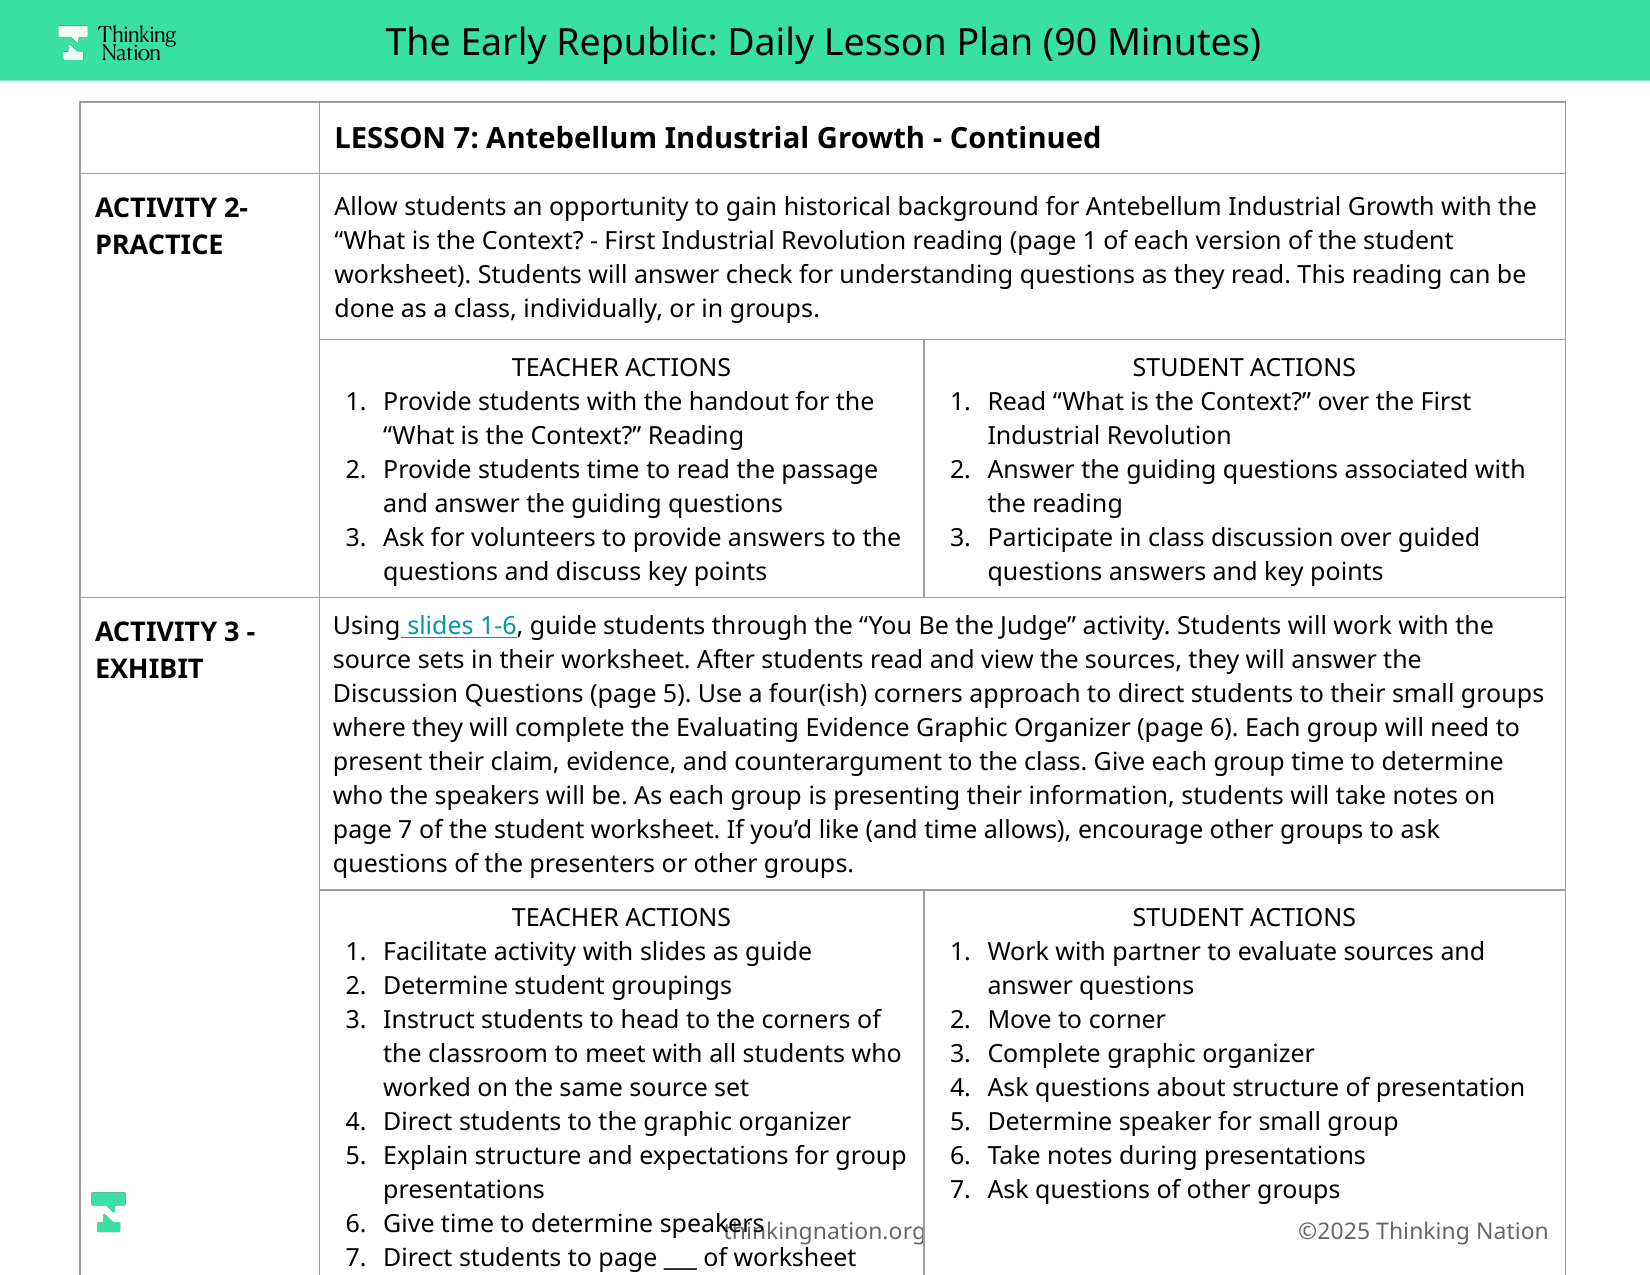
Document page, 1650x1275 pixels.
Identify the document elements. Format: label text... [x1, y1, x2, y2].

table_cell ACTIVITY 2- PRACTICE [81, 174, 319, 597]
picture [80, 1184, 136, 1240]
table_cell ACTIVITY 3 - EXHIBIT [81, 598, 319, 1275]
table_cell STUDENT ACTIONS Work with partner to evaluate sources and answer questions Move to corner Complete graphic organizer Ask questions about structure of presentation Determine speaker for small group Take notes during presentations Ask questions of other groups [925, 891, 1565, 1275]
text_box The Early Republic: Daily Lesson Plan (90 Minutes) [0, 0, 1650, 81]
picture [45, 14, 180, 71]
table_cell Using slides 1-6, guide students through the “You Be the Judge” activity. Students will work with the source sets in their worksheet. After students read and view the sources, they will answer the Discussion Questions (page 5). Use a four(ish) corners approach to direct students to their small groups where they will complete the Evaluating Evidence Graphic Organizer (page 6). Each group will need to present their claim, evidence, and counterargument to the class. Give each group time to determine who the speakers will be. As each group is presenting their information, students will take notes on page 7 of the student worksheet. If you’d like (and time allows), encourage other groups to ask questions of the presenters or other groups. [320, 598, 1565, 889]
table_cell Allow students an opportunity to gain historical background for Antebellum Industrial Growth with the “What is the Context? - First Industrial Revolution reading (page 1 of each version of the student worksheet). Students will answer check for understanding questions as they read. This reading can be done as a class, individually, or in groups. [320, 174, 1565, 339]
table_header LESSON 7: Antebellum Industrial Growth - Continued [320, 103, 1565, 173]
table_cell TEACHER ACTIONS Provide students with the handout for the “What is the Context?” Reading Provide students time to read the passage and answer the guiding questions Ask for volunteers to provide answers to the questions and discuss key points [320, 340, 923, 597]
table_cell TEACHER ACTIONS Facilitate activity with slides as guide Determine student groupings Instruct students to head to the corners of the classroom to meet with all students who worked on the same source set Direct students to the graphic organizer Explain structure and expectations for group presentations Give time to determine speakers Direct students to page ___ of worksheet Facilitate class discussion and monitor [320, 891, 923, 1275]
table_header [81, 103, 319, 173]
table_cell STUDENT ACTIONS Read “What is the Context?” over the First Industrial Revolution Answer the guiding questions associated with the reading Participate in class discussion over guided questions answers and key points [925, 340, 1565, 597]
